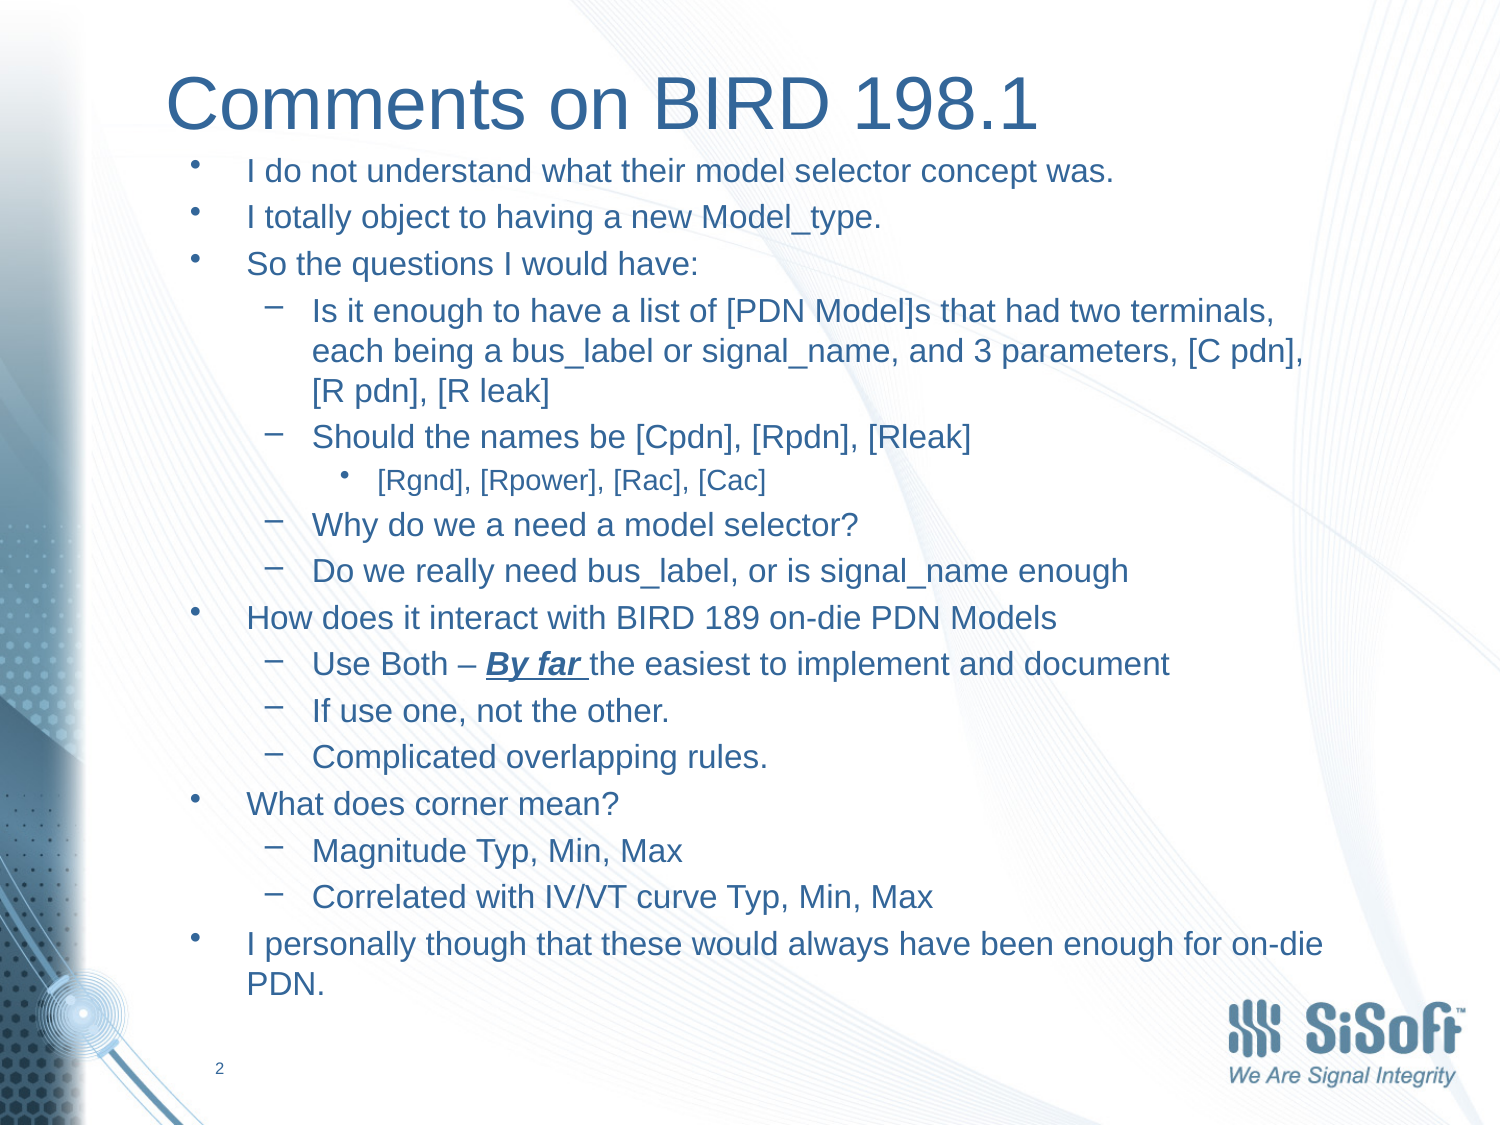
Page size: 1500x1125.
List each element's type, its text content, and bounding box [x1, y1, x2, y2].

list I do not understand what their model selector concept was. I totally object to having a new Model_type. So the questions I would have: Is it enough to have a list of [PDN Model]s that had two terminals, each being a bus_label or signal_name, and 3 parameters, [C pdn], [R pdn], [R leak] Should the names be [Cpdn], [Rpdn], [Rleak] [Rgnd], [Rpower], [Rac], [Cac] Why do we a need a model selector? Do we really need bus_label, or is signal_name enough How does it interact with BIRD 189 on-die PDN Models Use Both – By far the easiest to implement and document If use one, not the other. Complicated overlapping rules. What does corner mean? Magnitude Typ, Min, Max Correlated with IV/VT curve Typ, Min, Max I personally though that these would always have been enough for on-die PDN. [174, 141, 1350, 1034]
picture [0, 0, 1500, 1125]
title Comments on BIRD 198.1 [150, 24, 1300, 175]
footer 2 [200, 1050, 975, 1104]
